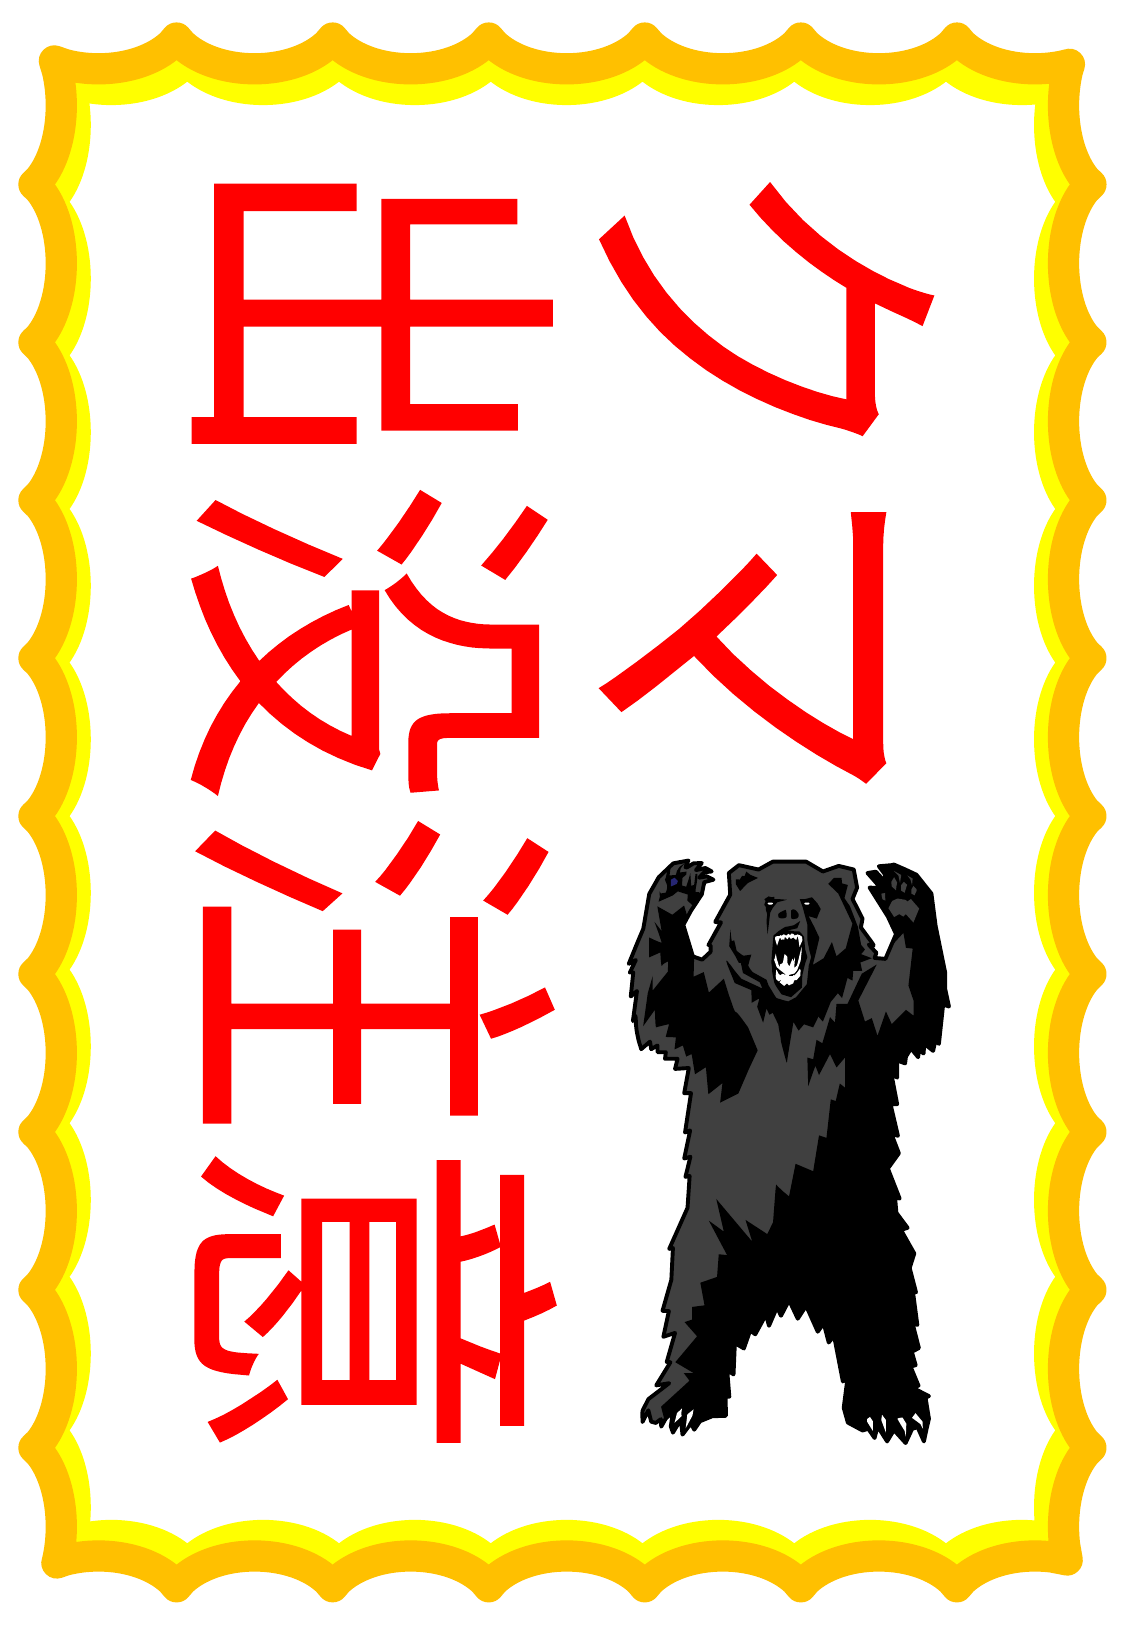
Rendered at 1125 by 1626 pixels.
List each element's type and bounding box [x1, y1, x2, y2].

text_box [628, 860, 950, 1444]
text_box [33, 37, 1092, 1588]
